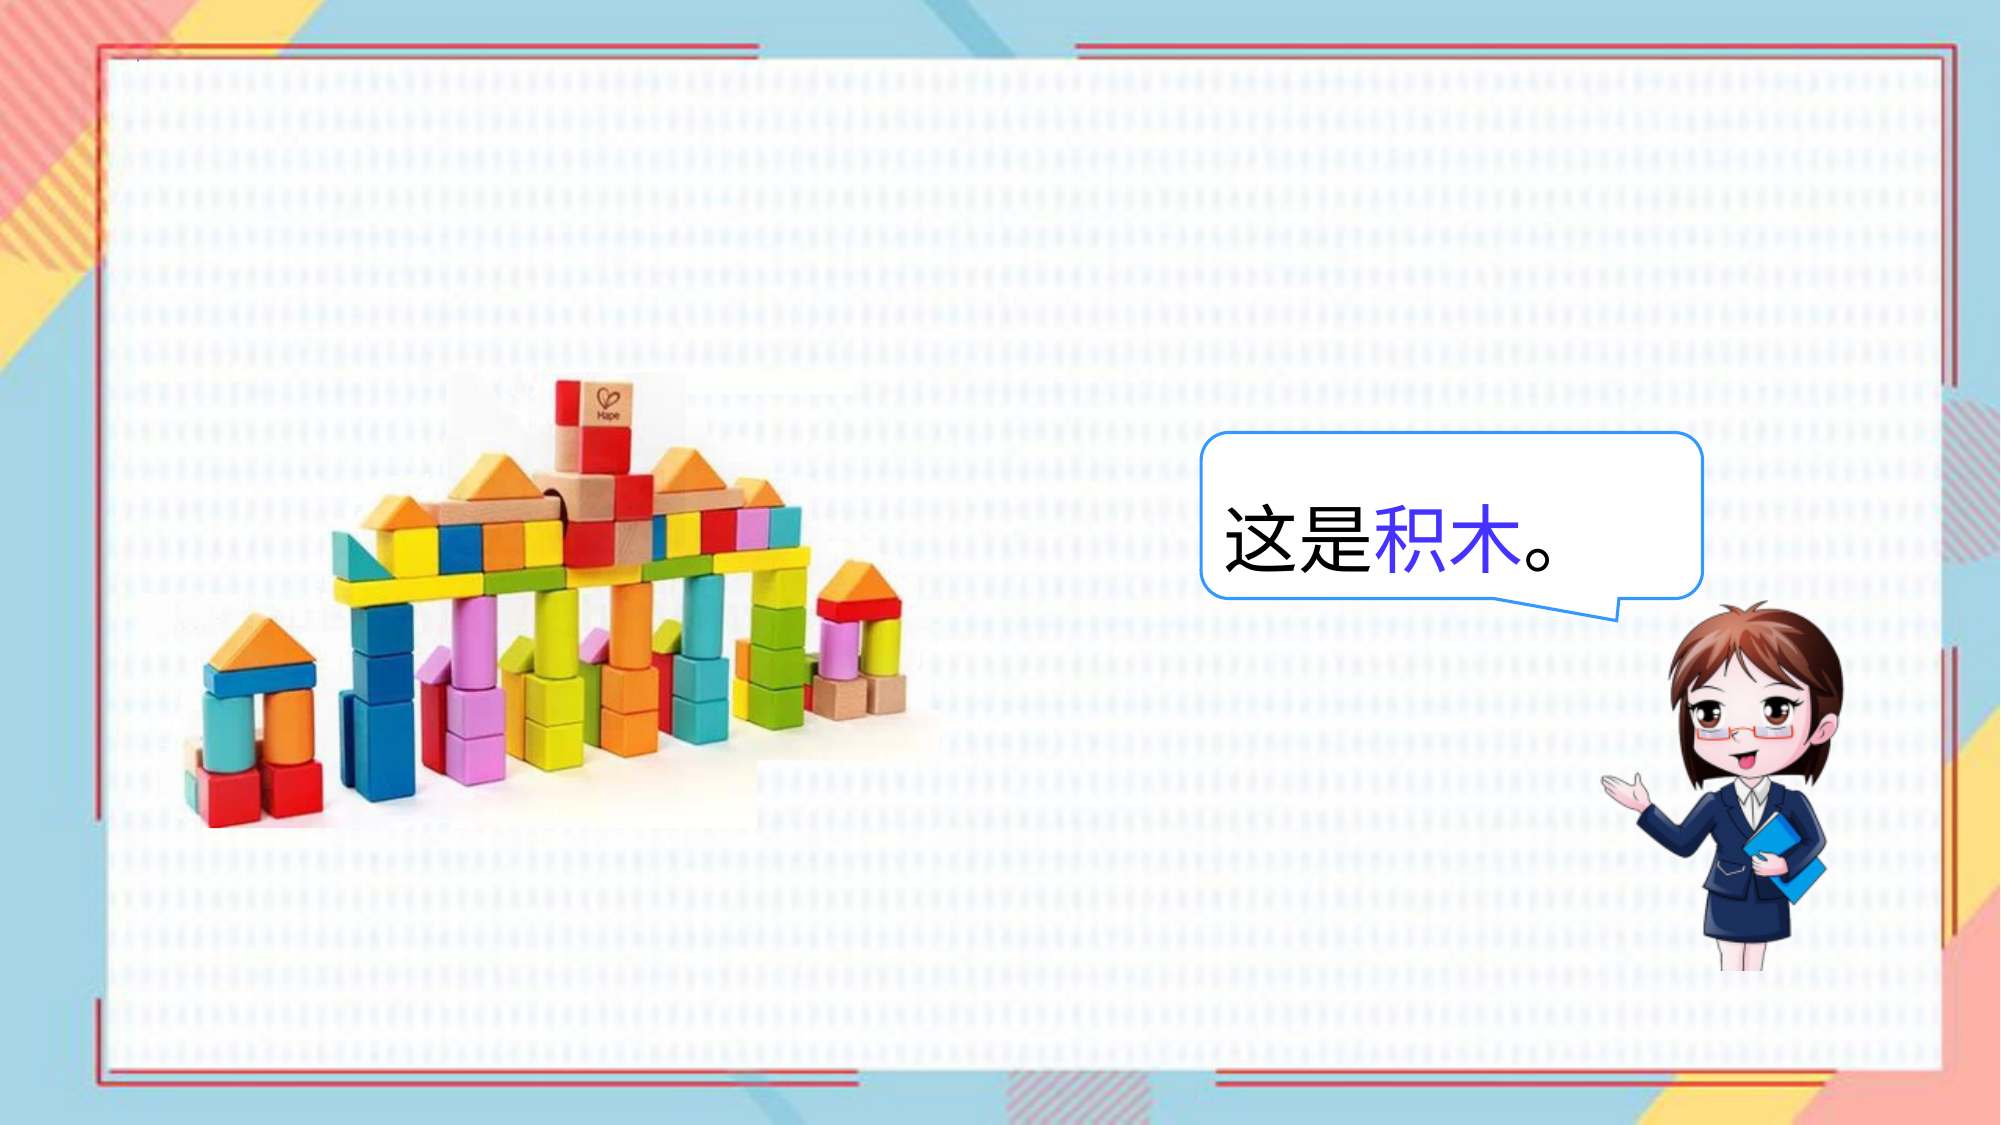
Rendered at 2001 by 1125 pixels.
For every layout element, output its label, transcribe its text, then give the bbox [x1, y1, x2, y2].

text_box 这是积木。 [1201, 432, 1703, 618]
picture [0, 0, 2001, 1125]
